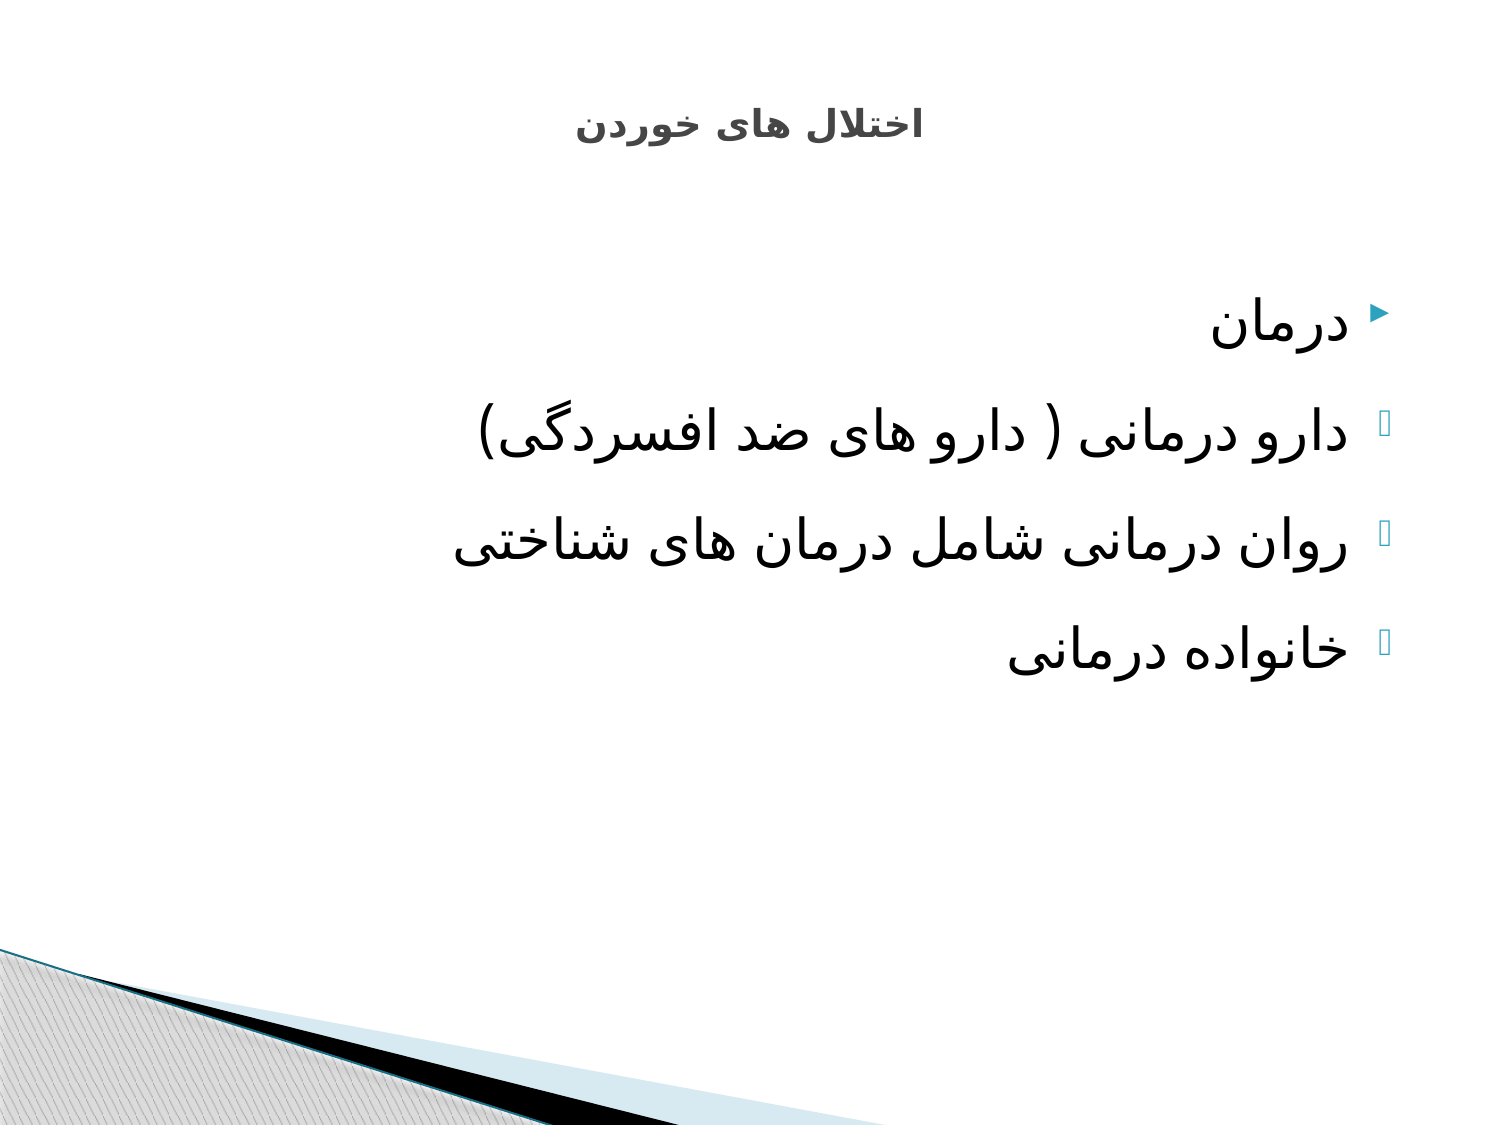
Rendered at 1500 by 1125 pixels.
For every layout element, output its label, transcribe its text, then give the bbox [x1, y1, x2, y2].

title اختلال های خوردن [75, 45, 1425, 200]
list درمان دارو درمانی ( دارو های ضد افسردگی) روان درمانی شامل درمان های شناختی خانواده درمانی [75, 243, 1425, 986]
